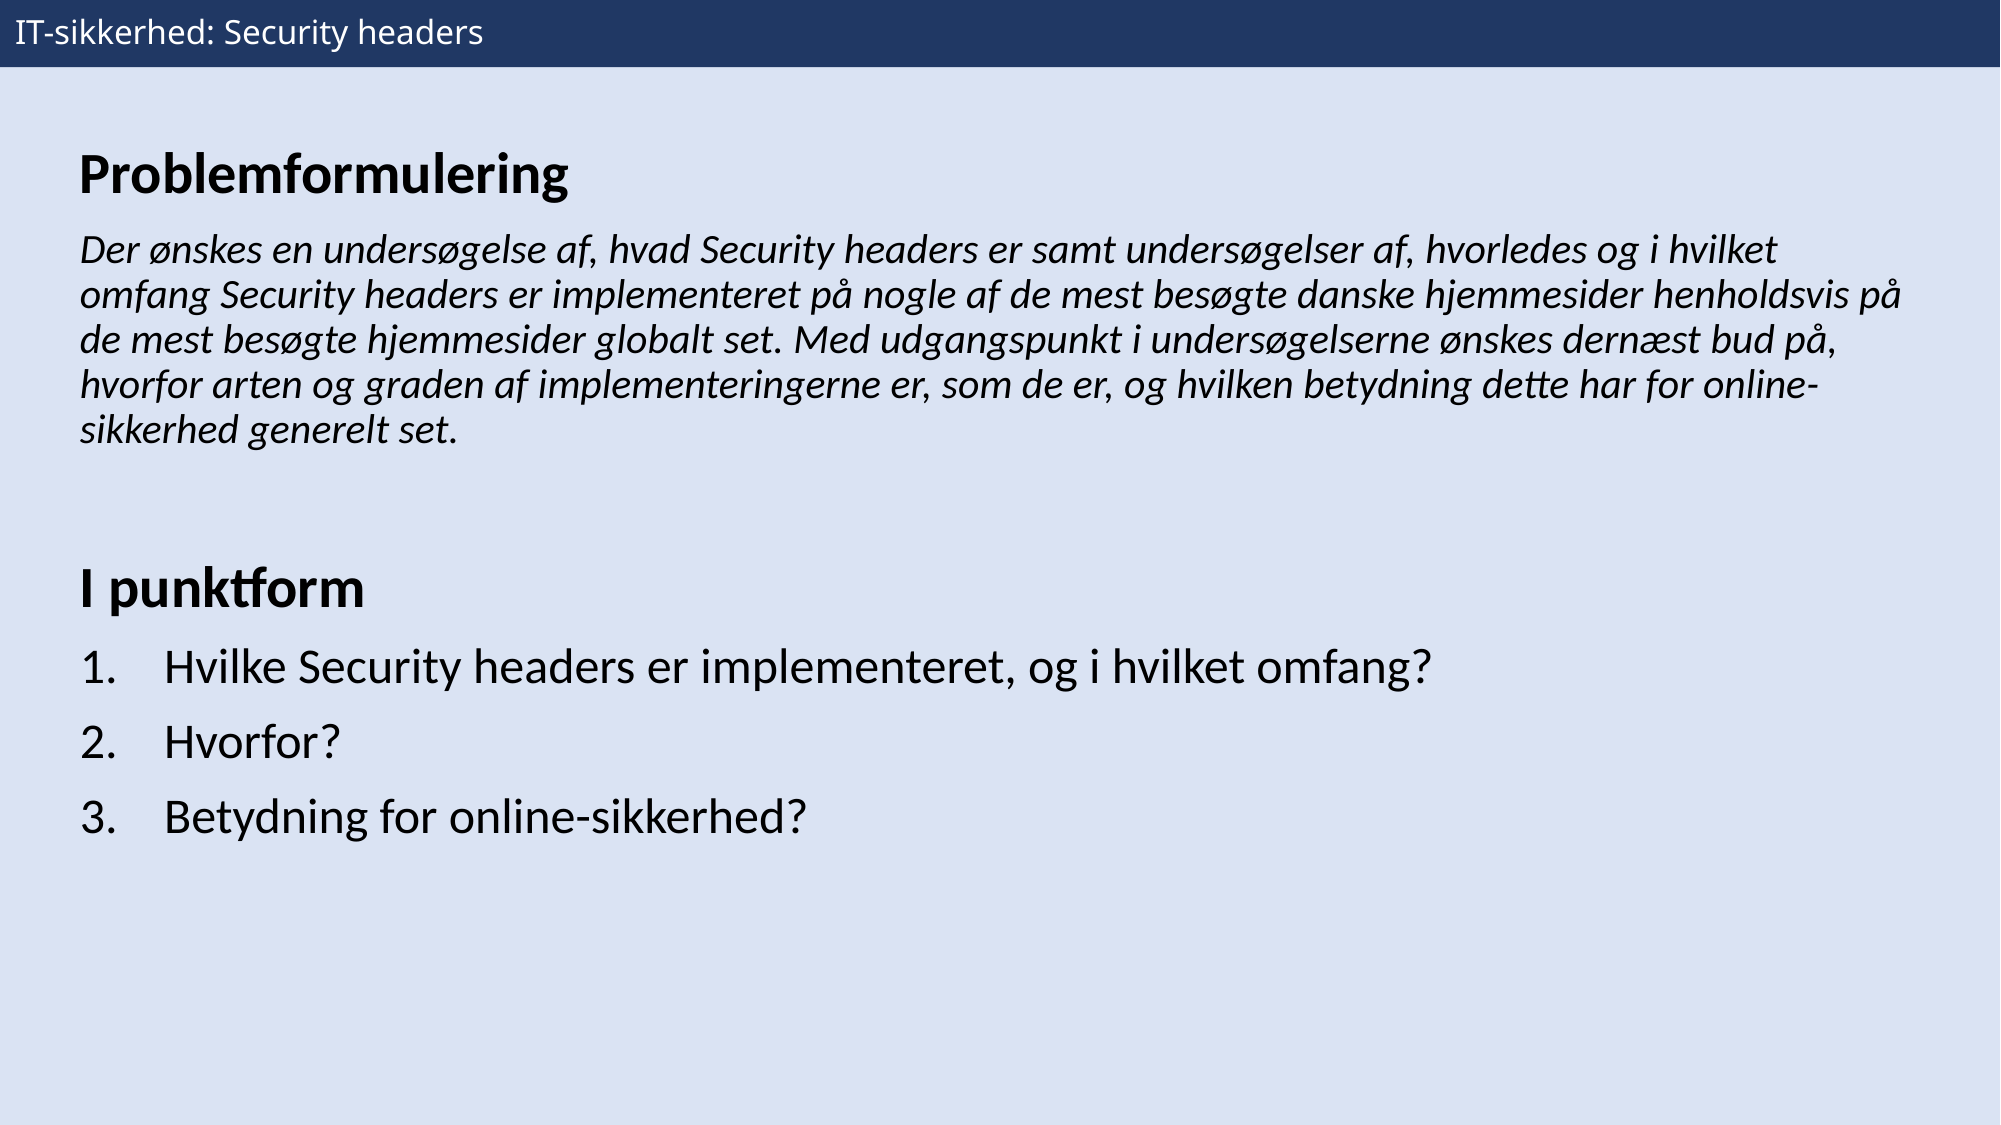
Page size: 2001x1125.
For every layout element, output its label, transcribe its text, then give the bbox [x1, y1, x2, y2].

list Problemformulering Der ønskes en undersøgelse af, hvad Security headers er samt undersøgelser af, hvorledes og i hvilket omfang Security headers er implementeret på nogle af de mest besøgte danske hjemmesider henholdsvis på de mest besøgte hjemmesider globalt set. Med udgangspunkt i undersøgelserne ønskes dernæst bud på, hvorfor arten og graden af implementeringerne er, som de er, og hvilken betydning dette har for online-sikkerhed generelt set. I punktform Hvilke Security headers er implementeret, og i hvilket omfang? Hvorfor? Betydning for online-sikkerhed? [64, 135, 1936, 1071]
title IT-sikkerhed: Security headers [0, 0, 2000, 68]
